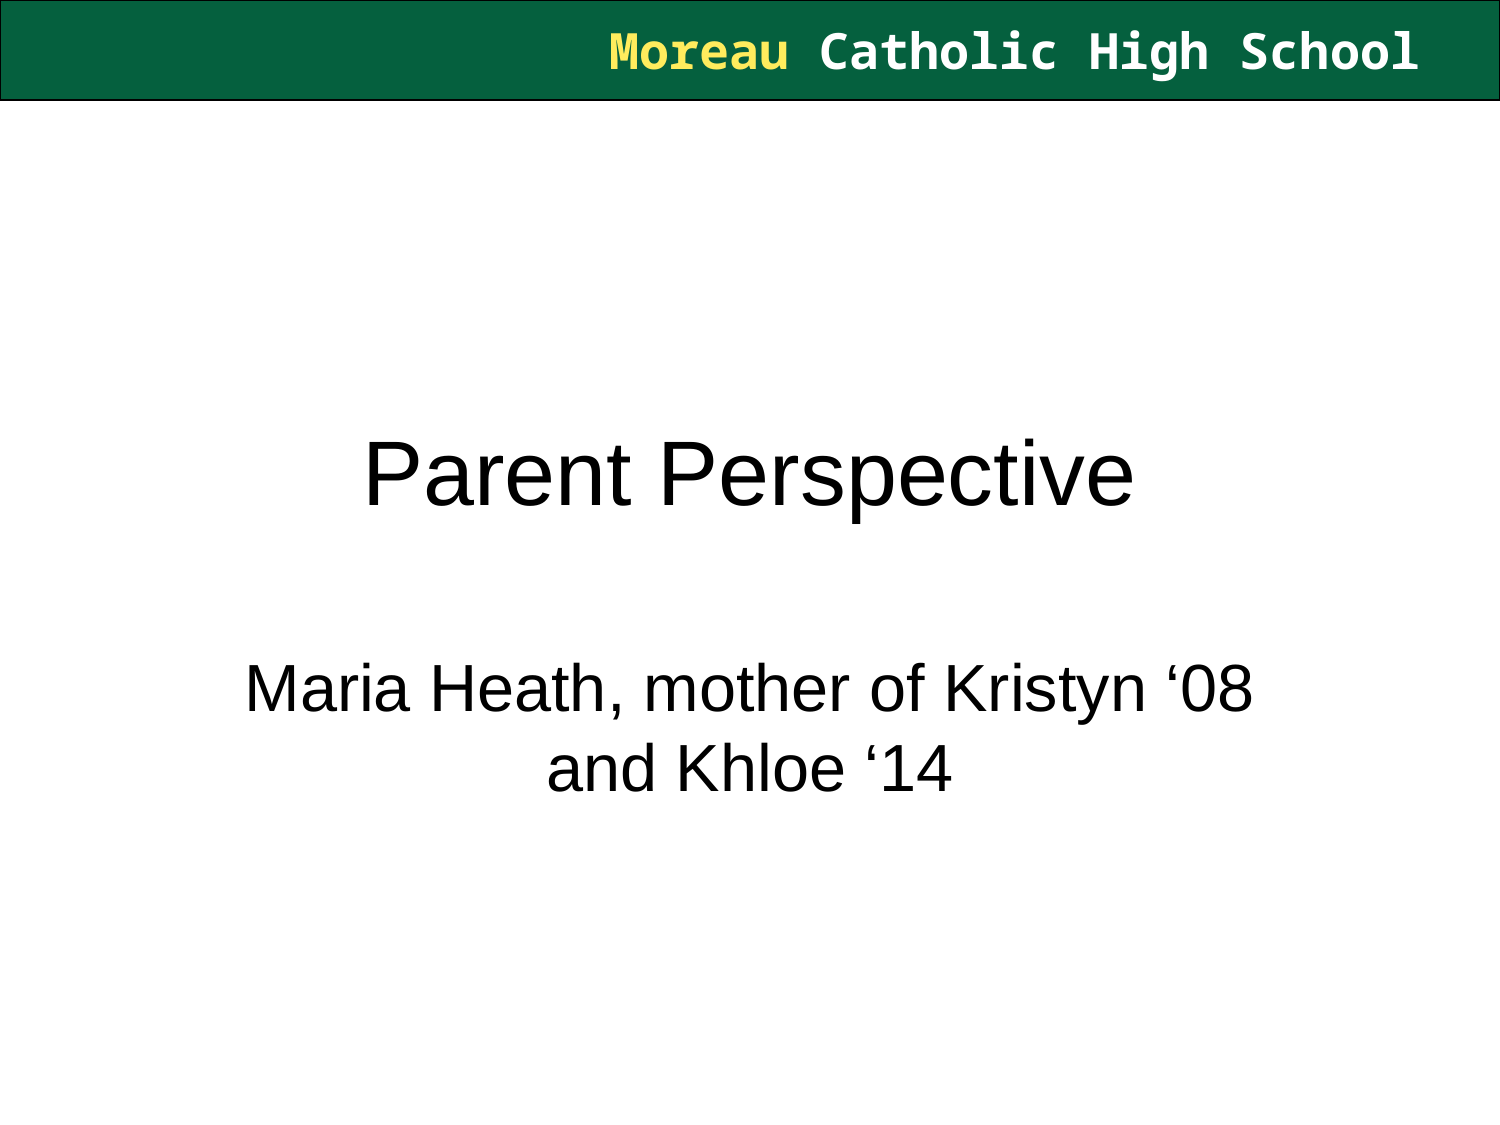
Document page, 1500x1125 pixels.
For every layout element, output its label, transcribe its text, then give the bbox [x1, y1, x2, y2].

title Parent Perspective [112, 374, 1388, 563]
subtitle Maria Heath, mother of Kristyn ‘08 and Khloe ‘14 [224, 637, 1276, 926]
